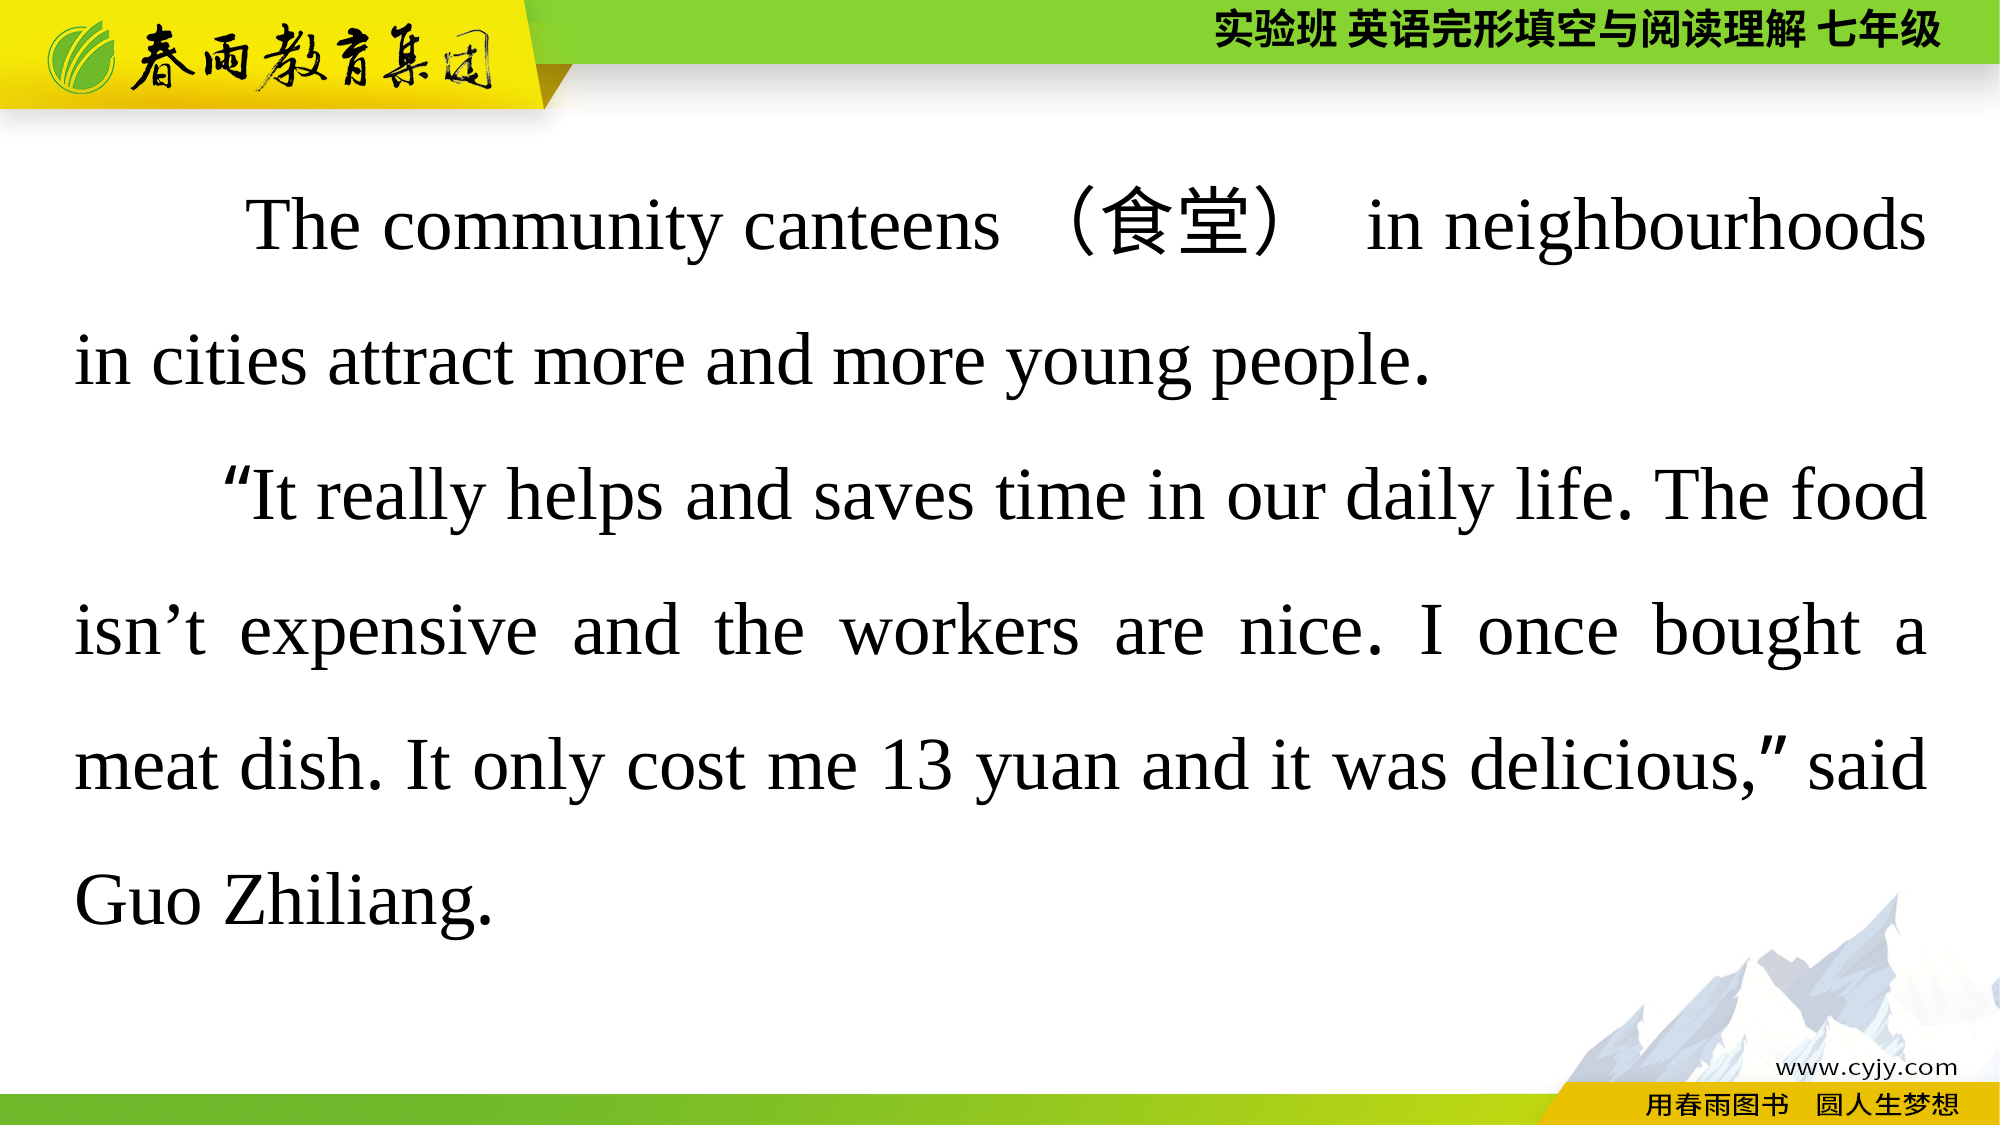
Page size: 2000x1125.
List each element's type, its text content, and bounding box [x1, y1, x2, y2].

picture [0, 0, 2000, 1125]
list The community canteens（食堂） in neighbourhoods in cities attract more and more young people. “It really helps and saves time in our daily life. The food isn’t expensive and the workers are nice. I once bought a meat dish. It only cost me 13 yuan and it was delicious,” said Guo Zhiliang. [59, 122, 1944, 956]
